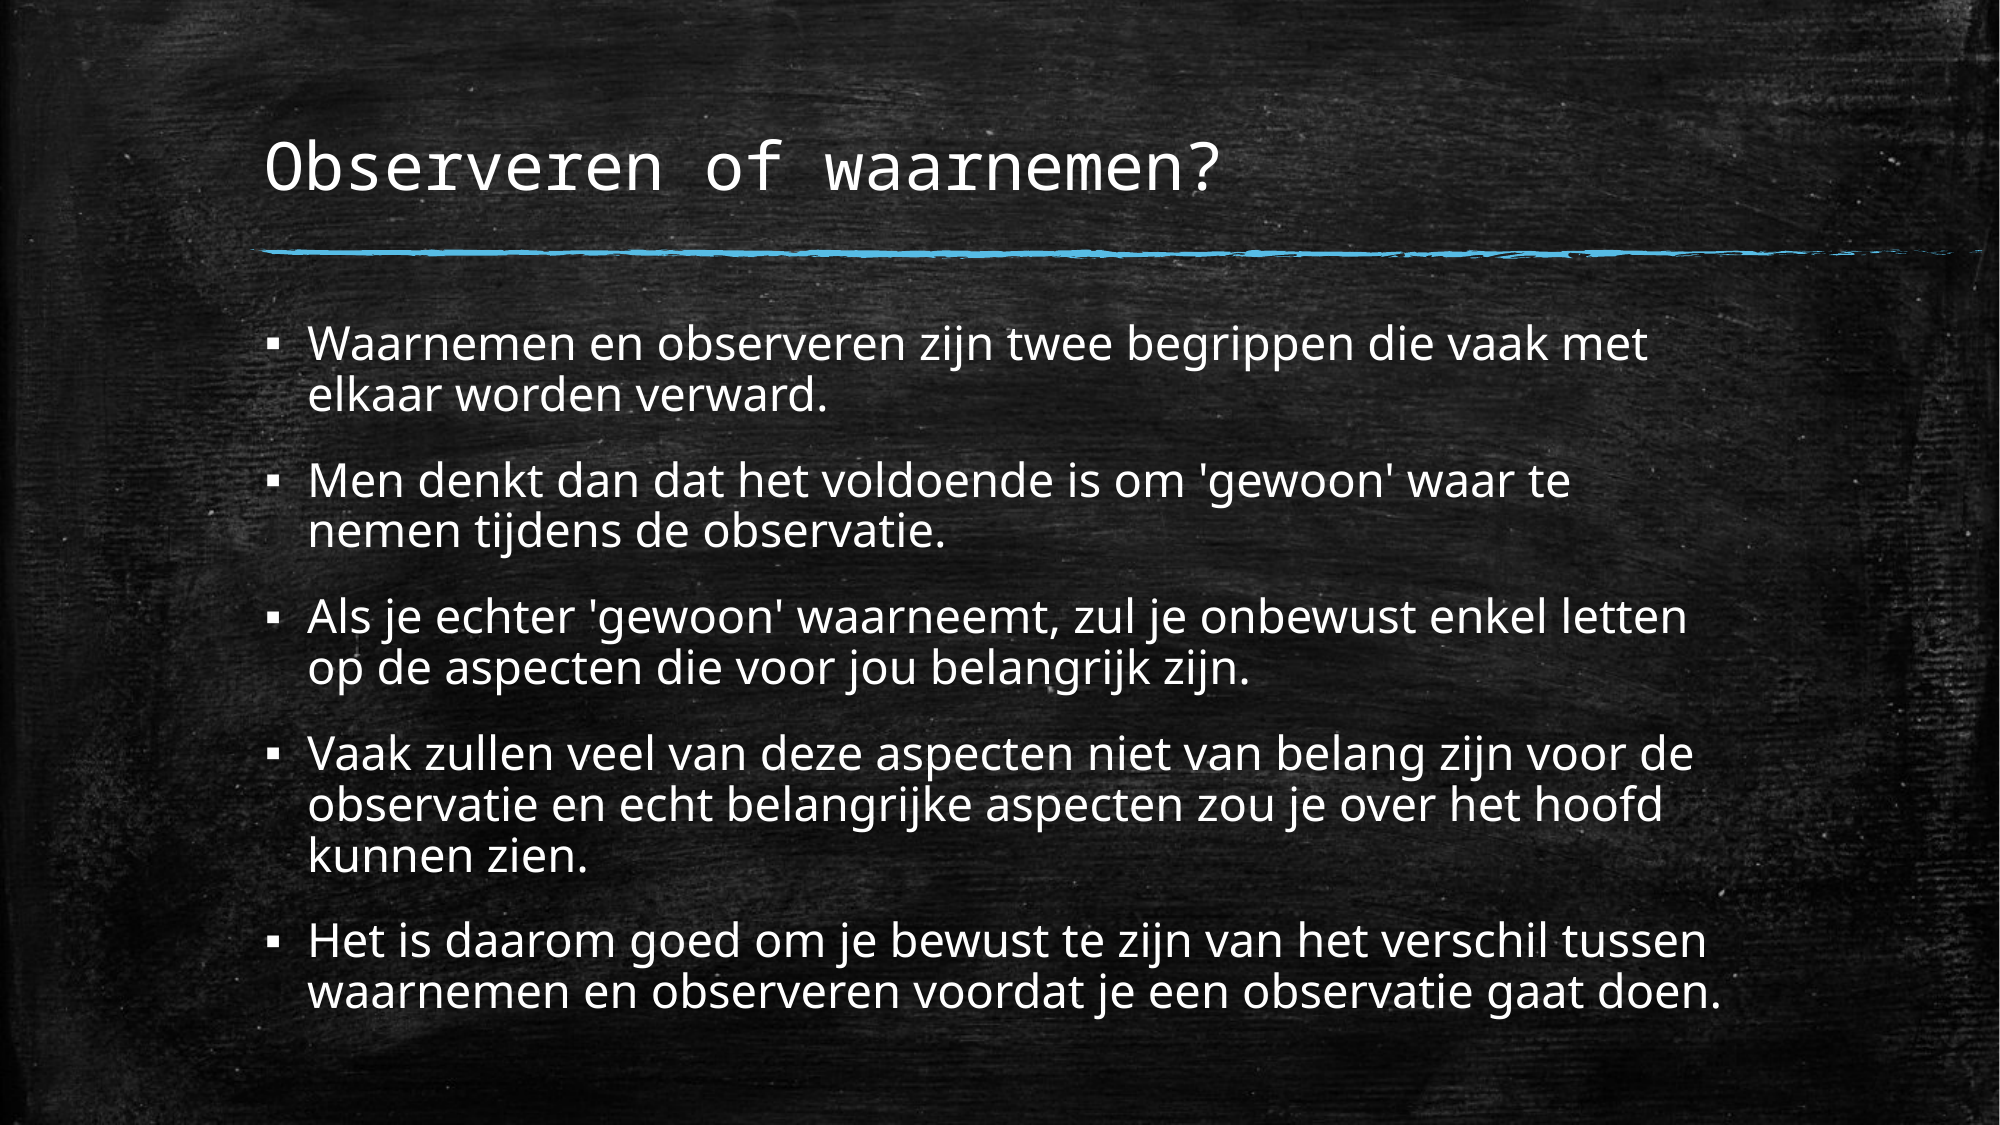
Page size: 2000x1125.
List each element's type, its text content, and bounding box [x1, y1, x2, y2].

list Waarnemen en observeren zijn twee begrippen die vaak met elkaar worden verward. Men denkt dan dat het voldoende is om 'gewoon' waar te nemen tijdens de observatie. Als je echter 'gewoon' waarneemt, zul je onbewust enkel letten op de aspecten die voor jou belangrijk zijn. Vaak zullen veel van deze aspecten niet van belang zijn voor de observatie en echt belangrijke aspecten zou je over het hoofd kunnen zien. Het is daarom goed om je bewust te zijn van het verschil tussen waarnemen en observeren voordat je een observatie gaat doen. [249, 312, 1750, 1080]
title Observeren of waarnemen? [249, 45, 1750, 213]
